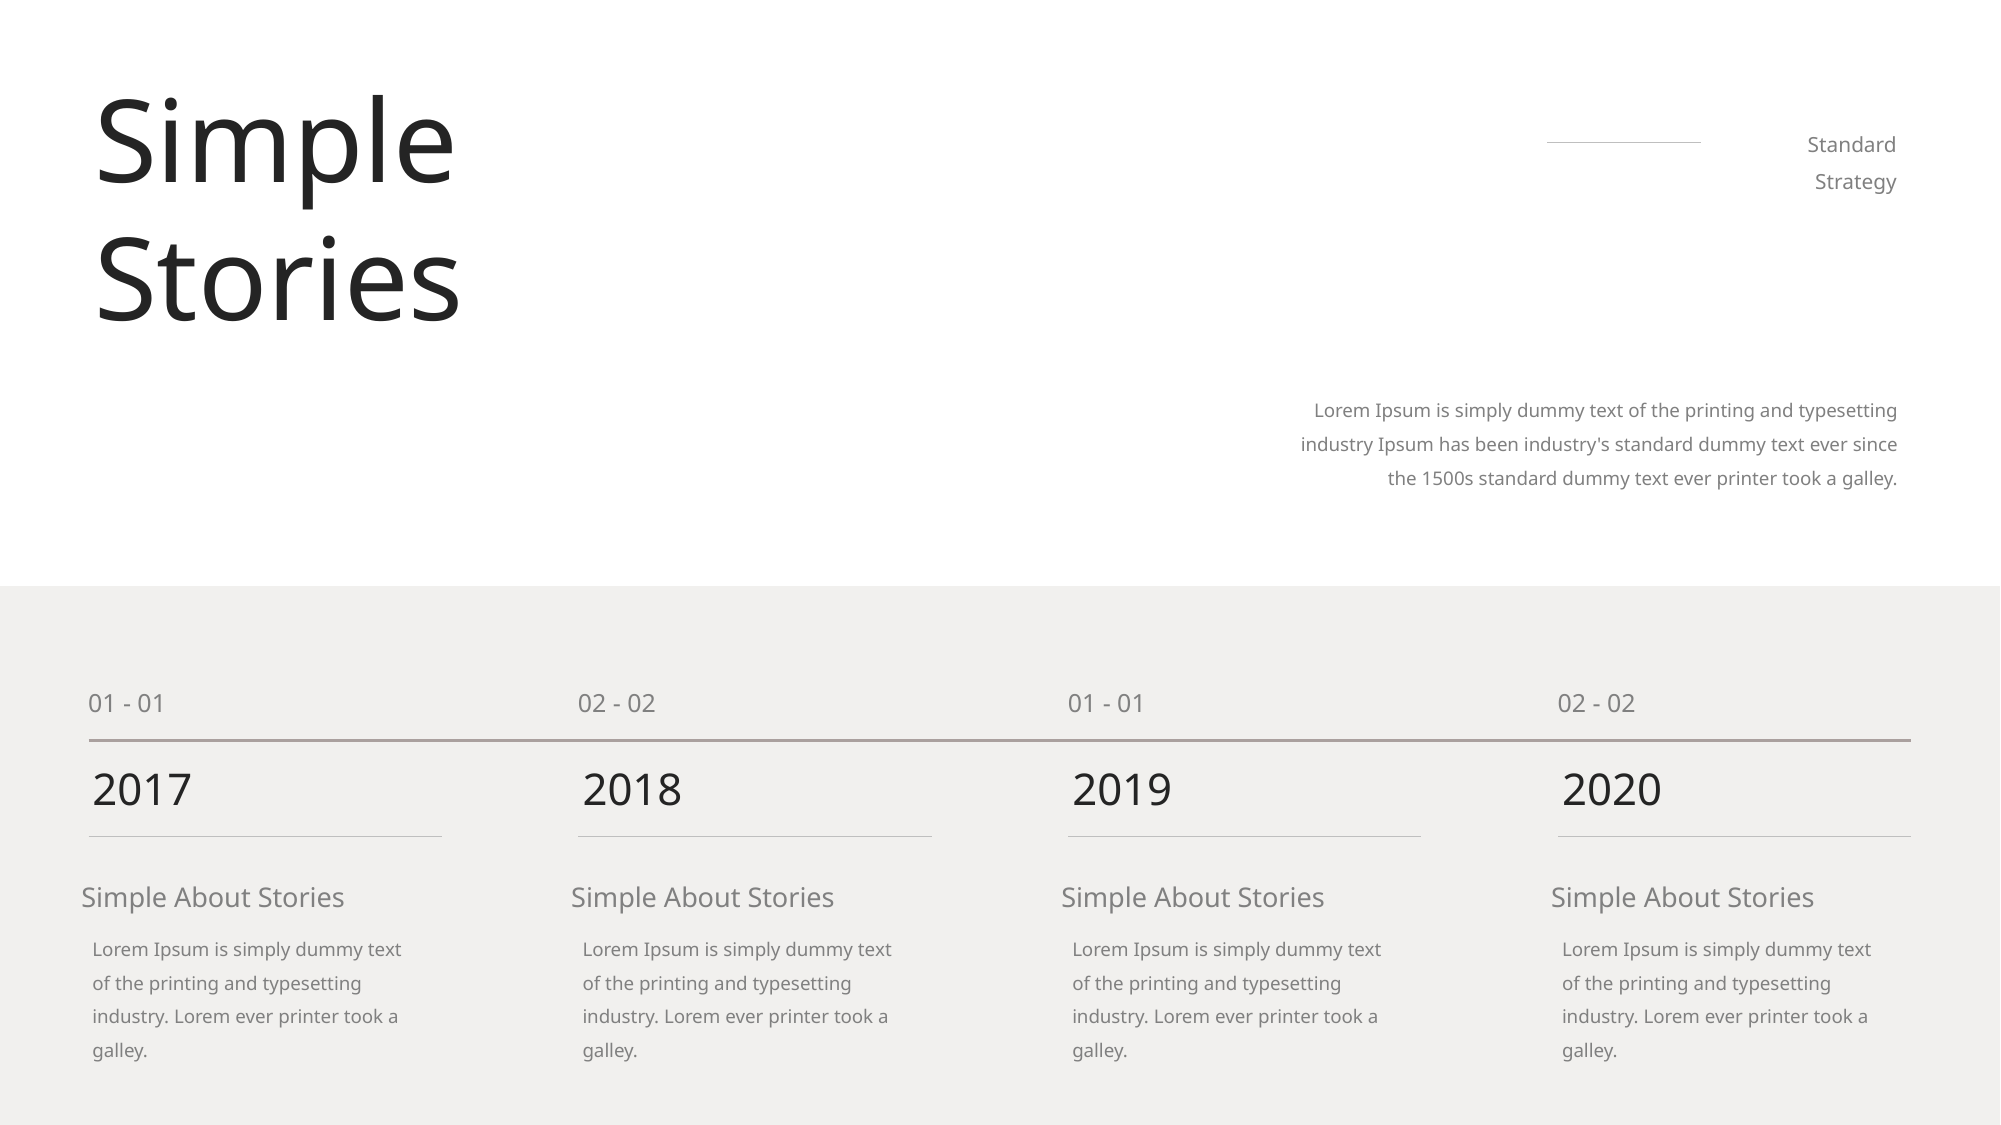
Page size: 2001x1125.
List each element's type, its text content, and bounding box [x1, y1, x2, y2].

text_box 2020 [1547, 754, 1705, 822]
text_box Simple Stories [79, 61, 765, 351]
text_box 02 - 02 [563, 680, 671, 726]
text_box Lorem Ipsum is simply dummy text of the printing and typesetting industry. Lorem ever printer took a galley. [1057, 918, 1412, 1069]
text_box 2018 [567, 754, 725, 822]
text_box Lorem Ipsum is simply dummy text of the printing and typesetting industry. Lorem ever printer took a galley. [567, 918, 922, 1069]
text_box Simple About Stories [1046, 873, 1340, 921]
text_box Simple About Stories [556, 873, 850, 921]
text_box Standard Strategy [1720, 111, 1912, 202]
text_box Simple About Stories [1536, 873, 1830, 921]
text_box Simple About Stories [66, 873, 360, 921]
text_box 2019 [1057, 754, 1215, 822]
text_box Lorem Ipsum is simply dummy text of the printing and typesetting industry Ipsum has been industry's standard dummy text ever since the 1500s standard dummy text ever printer took a galley. [1279, 380, 1912, 497]
text_box 01 - 01 [1053, 680, 1161, 726]
text_box 2017 [77, 754, 235, 822]
text_box 02 - 02 [1542, 680, 1651, 726]
text_box Lorem Ipsum is simply dummy text of the printing and typesetting industry. Lorem ever printer took a galley. [1547, 918, 1902, 1069]
text_box 01 - 01 [73, 680, 181, 726]
text_box [0, 585, 2000, 1125]
text_box Lorem Ipsum is simply dummy text of the printing and typesetting industry. Lorem ever printer took a galley. [77, 918, 433, 1069]
